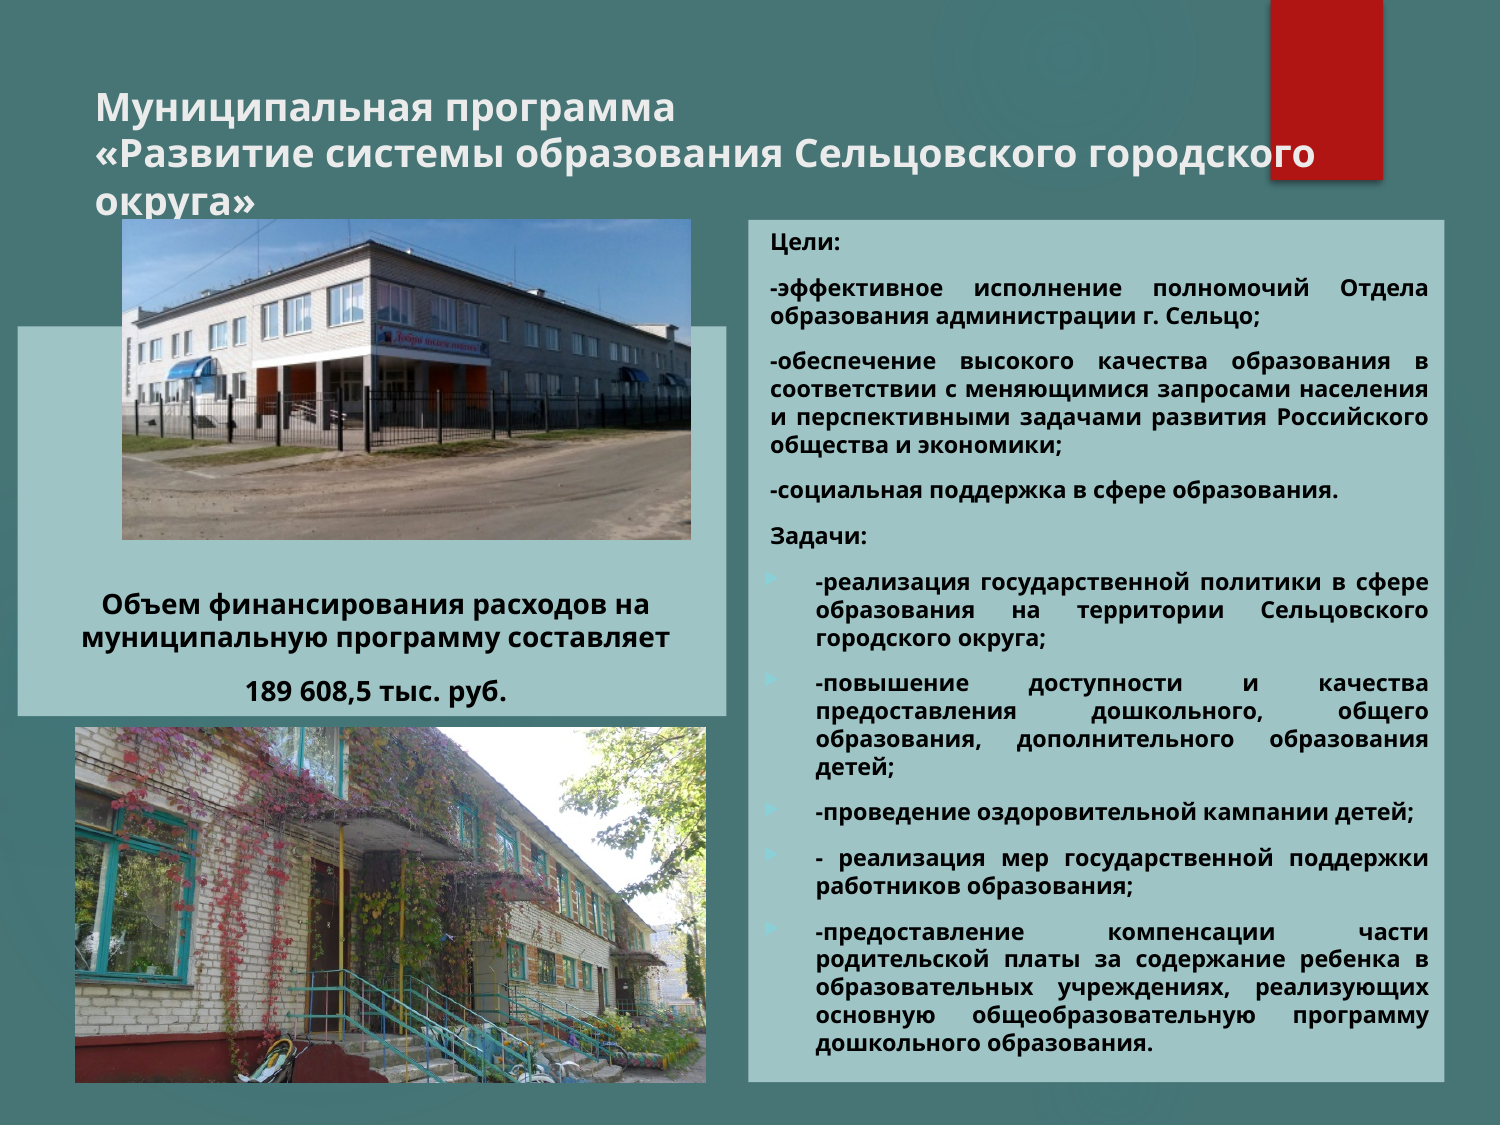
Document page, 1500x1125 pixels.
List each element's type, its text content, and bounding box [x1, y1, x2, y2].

list Объем финансирования расходов на муниципальную программу составляет 189 608,5 тыс. руб. [17, 326, 727, 717]
picture [74, 727, 706, 1083]
list Цели: -эффективное исполнение полномочий Отдела образования администрации г. Сельцо; -обеспечение высокого качества образования в соответствии с меняющимися запросами населения и перспективными задачами развития Российского общества и экономики; -социальная поддержка в сфере образования. Задачи: -реализация государственной политики в сфере образования на территории Сельцовского городского округа; -повышение доступности и качества предоставления дошкольного, общего образования, дополнительного образования детей; -проведение оздоровительной кампании детей; - реализация мер государственной поддержки работников образования; -предоставление компенсации части родительской платы за содержание ребенка в образовательных учреждениях, реализующих основную общеобразовательную программу дошкольного образования. [748, 219, 1445, 1083]
title Муниципальная программа «Развитие системы образования Сельцовского городского округа» [79, 74, 1436, 232]
picture [122, 219, 691, 540]
